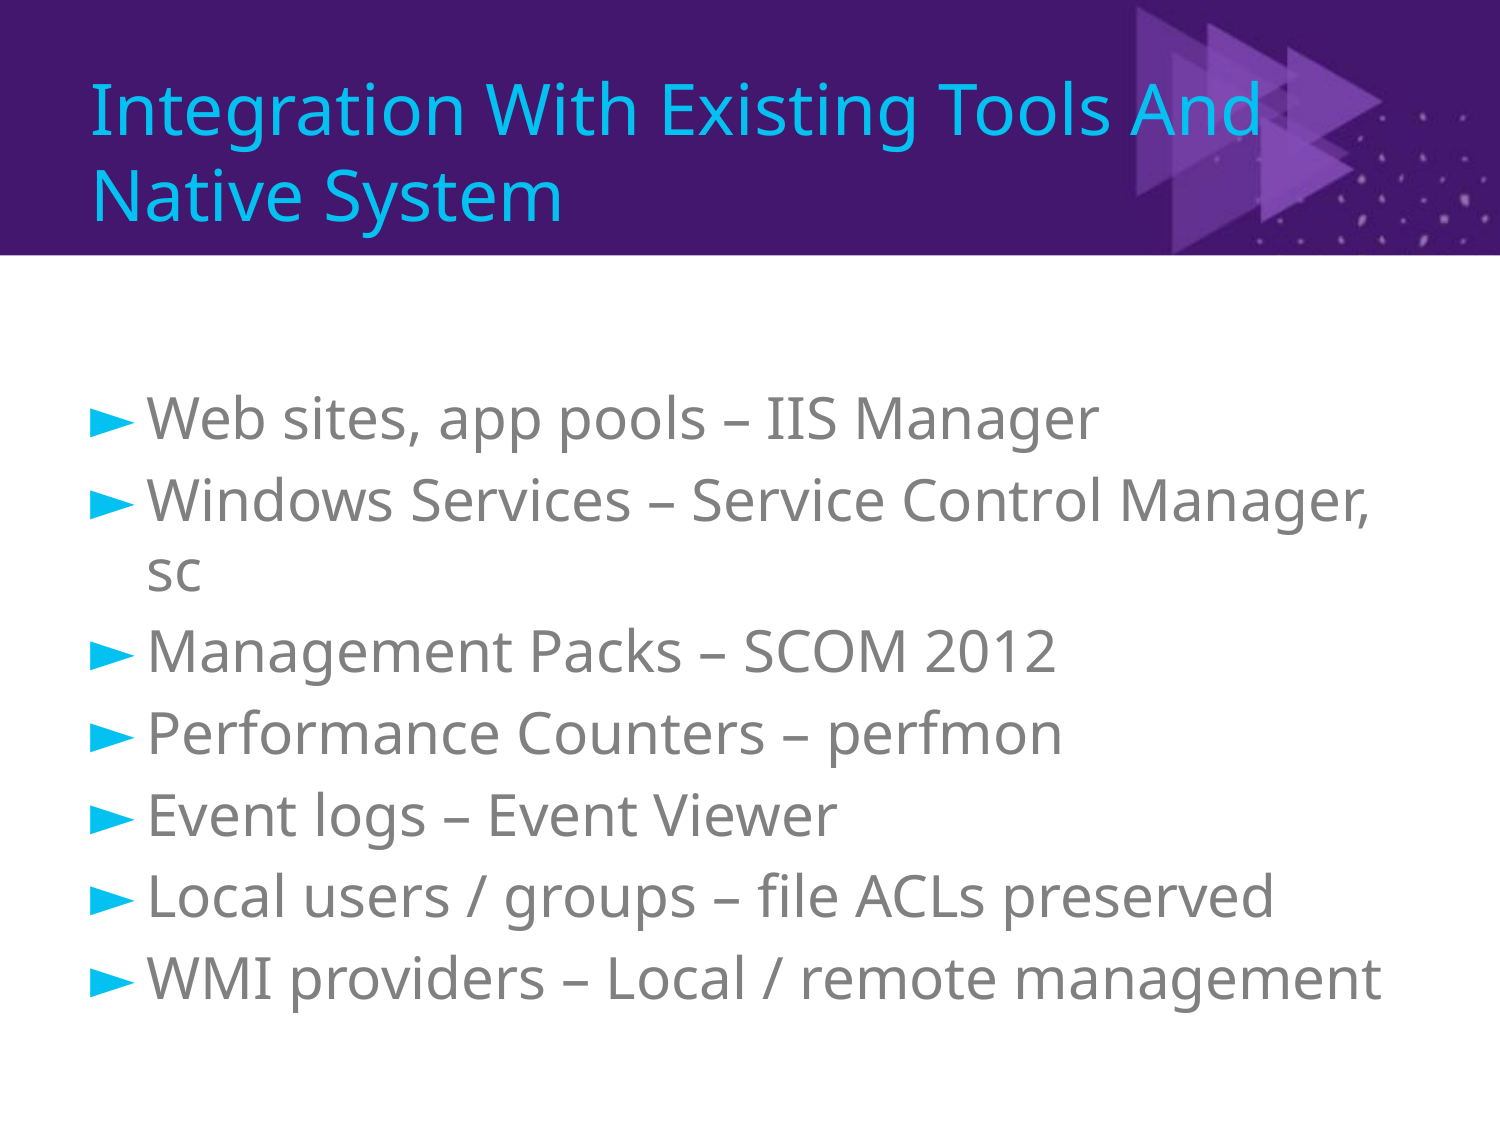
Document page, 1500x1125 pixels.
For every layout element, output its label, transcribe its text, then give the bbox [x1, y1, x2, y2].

picture [0, 0, 1500, 255]
title Integration With Existing Tools And Native System [75, 56, 1425, 244]
list [75, 262, 1425, 1005]
